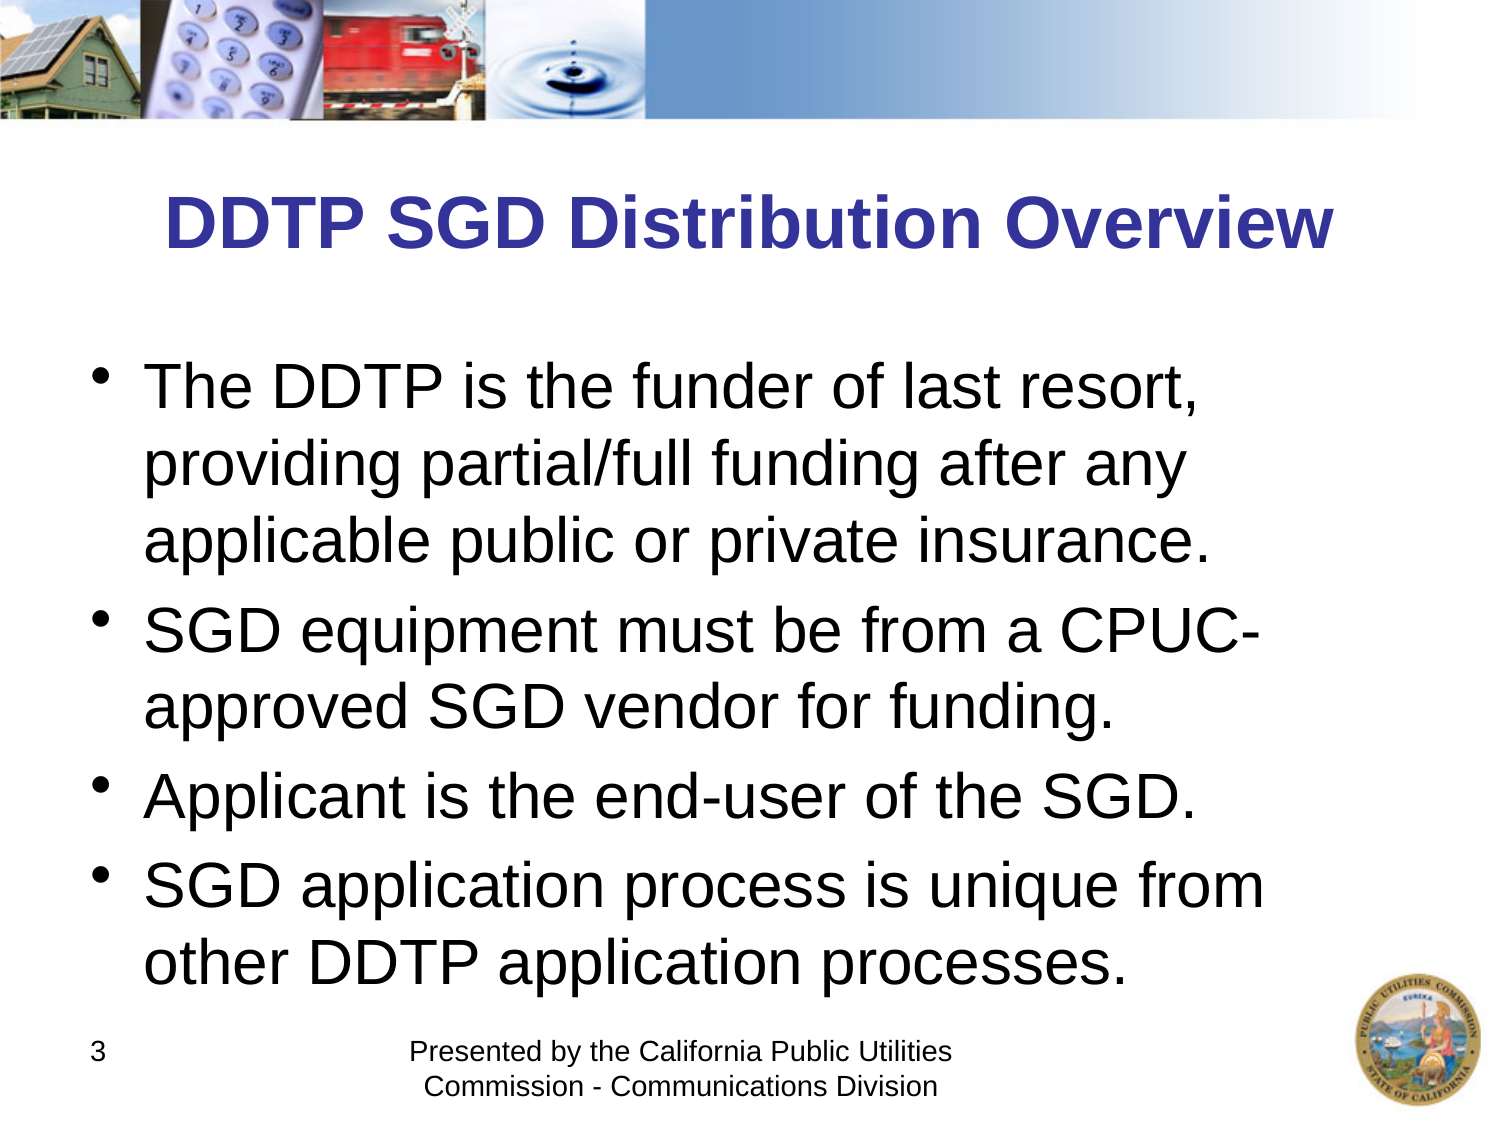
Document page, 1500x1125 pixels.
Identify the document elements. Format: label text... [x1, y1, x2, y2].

picture [0, 0, 1500, 1125]
slide_number 3 [75, 1024, 350, 1103]
title DDTP SGD Distribution Overview [75, 137, 1425, 300]
list The DDTP is the funder of last resort, providing partial/full funding after any applicable public or private insurance. SGD equipment must be from a CPUC-approved SGD vendor for funding. Applicant is the end-user of the SGD. SGD application process is unique from other DDTP application processes. [75, 337, 1425, 1005]
footer Presented by the California Public Utilities Commission - Communications Division [362, 1024, 1000, 1103]
